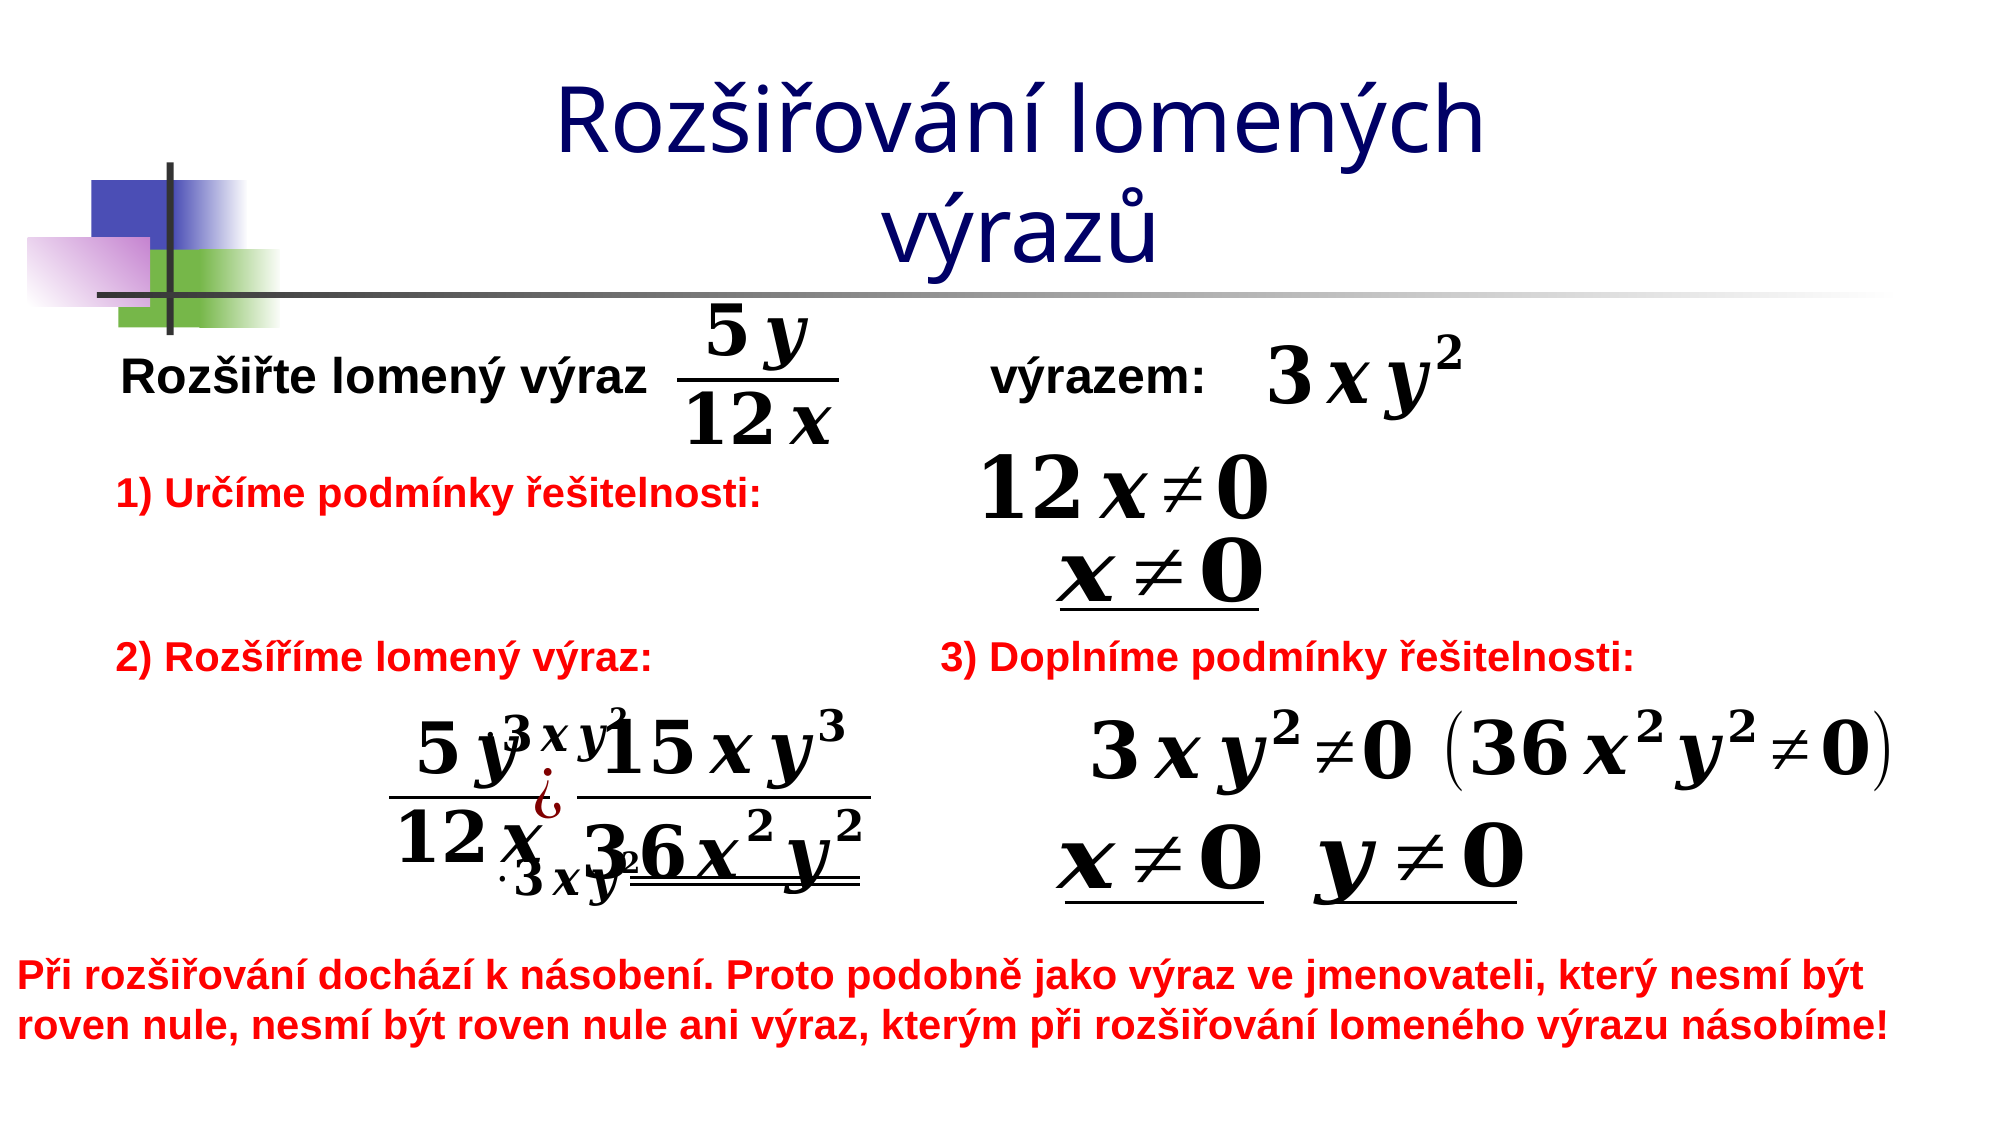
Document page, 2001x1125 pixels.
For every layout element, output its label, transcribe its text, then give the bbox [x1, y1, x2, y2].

text_box výrazem: [975, 336, 1229, 412]
title Rozšiřování lomených výrazů [416, 113, 1627, 228]
text_box 3) Doplníme podmínky řešitelnosti: [925, 622, 1651, 688]
text_box 1) Určíme podmínky řešitelnosti: [100, 458, 778, 523]
text_box 2) Rozšíříme lomený výraz: [100, 622, 697, 688]
text_box Při rozšiřování dochází k násobení. Proto podobně jako výraz ve jmenovateli, který nesmí být roven nule, nesmí být roven nule ani výraz, kterým při rozšiřování lomeného výrazu násobíme! [2, 940, 2000, 1056]
text_box Rozšiřte lomený výraz [105, 336, 697, 412]
